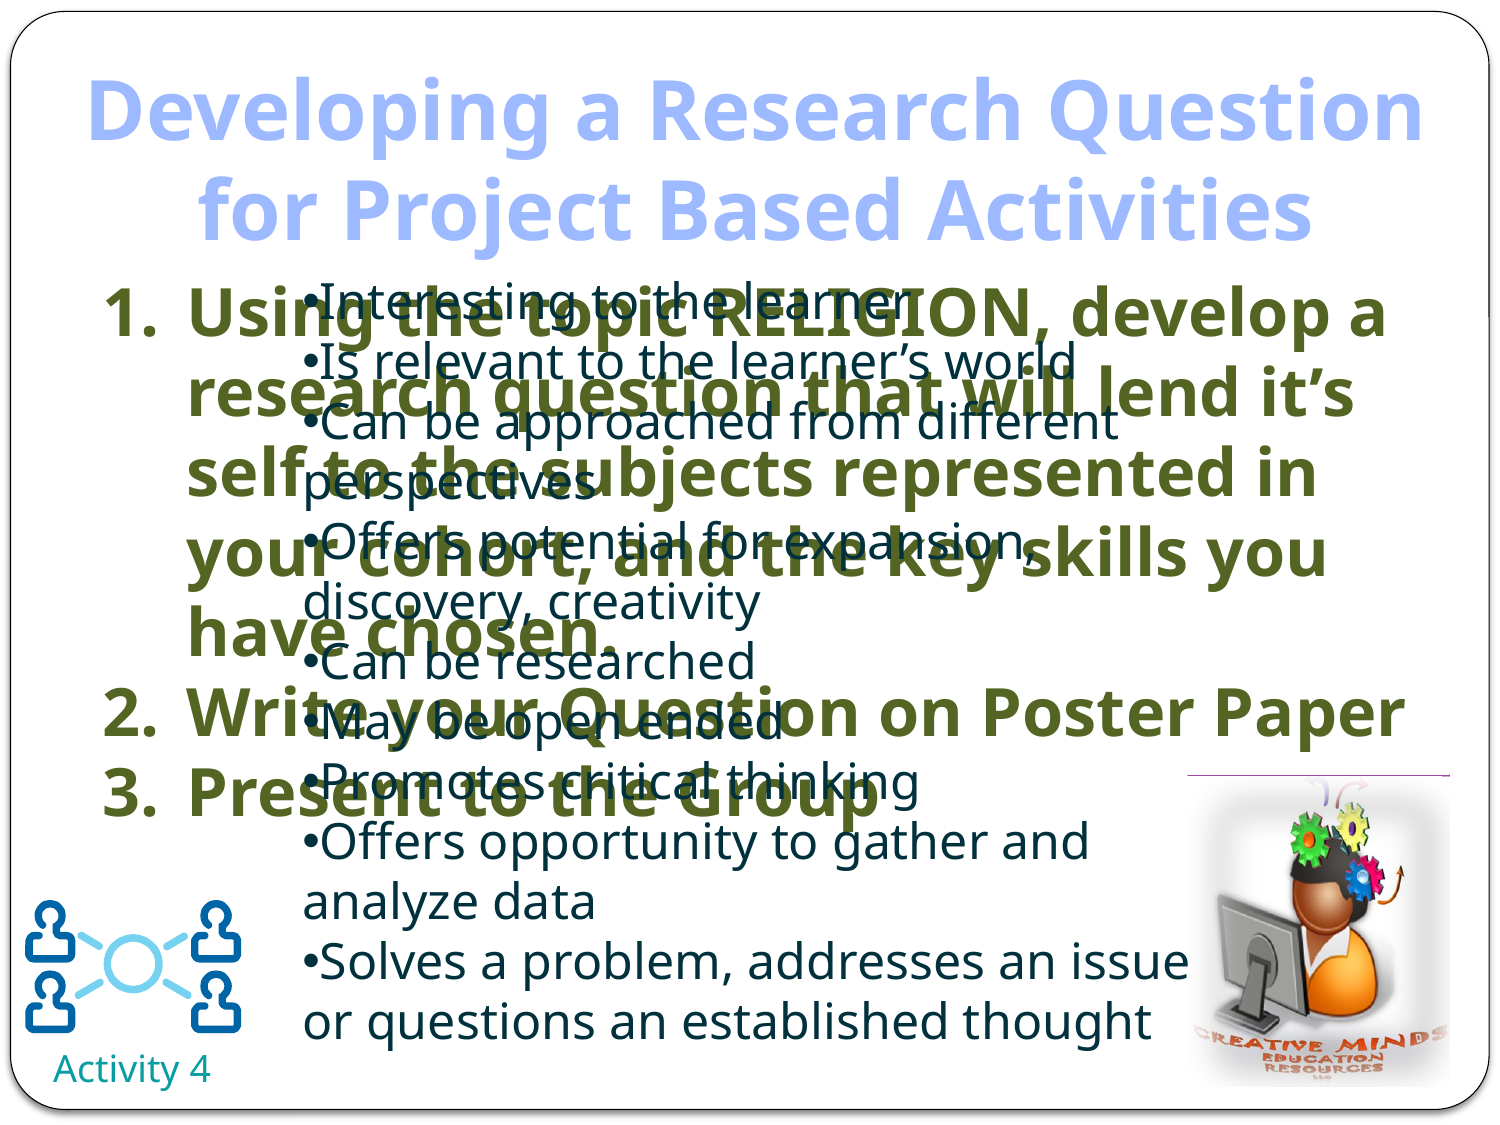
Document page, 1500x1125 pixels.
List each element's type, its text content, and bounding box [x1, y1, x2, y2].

text_box Using the topic RELIGION, develop a research question that will lend it’s self to the subjects represented in your cohort, and the key skills you have chosen. Write your Question on Poster Paper Present to the Group [1225, 262, 1475, 837]
text_box Using the topic RELIGION, develop a research question that will lend it’s self to the subjects represented in your cohort, and the key skills you have chosen. Write your Question on Poster Paper Present to the Group [87, 262, 287, 837]
text_box Developing a Research Question for Project Based Activities [62, 49, 1450, 265]
text_box Interesting to the learner Is relevant to the learner’s world Can be approached from different perspectives Offers potential for expansion, discovery, creativity Can be researched May be open ended Promotes critical thinking Offers opportunity to gather and analyze data Solves a problem, addresses an issue or questions an established thought [287, 262, 1225, 1058]
picture [24, 899, 242, 1034]
text_box Activity 4 [37, 1043, 227, 1098]
picture [1187, 774, 1451, 1087]
